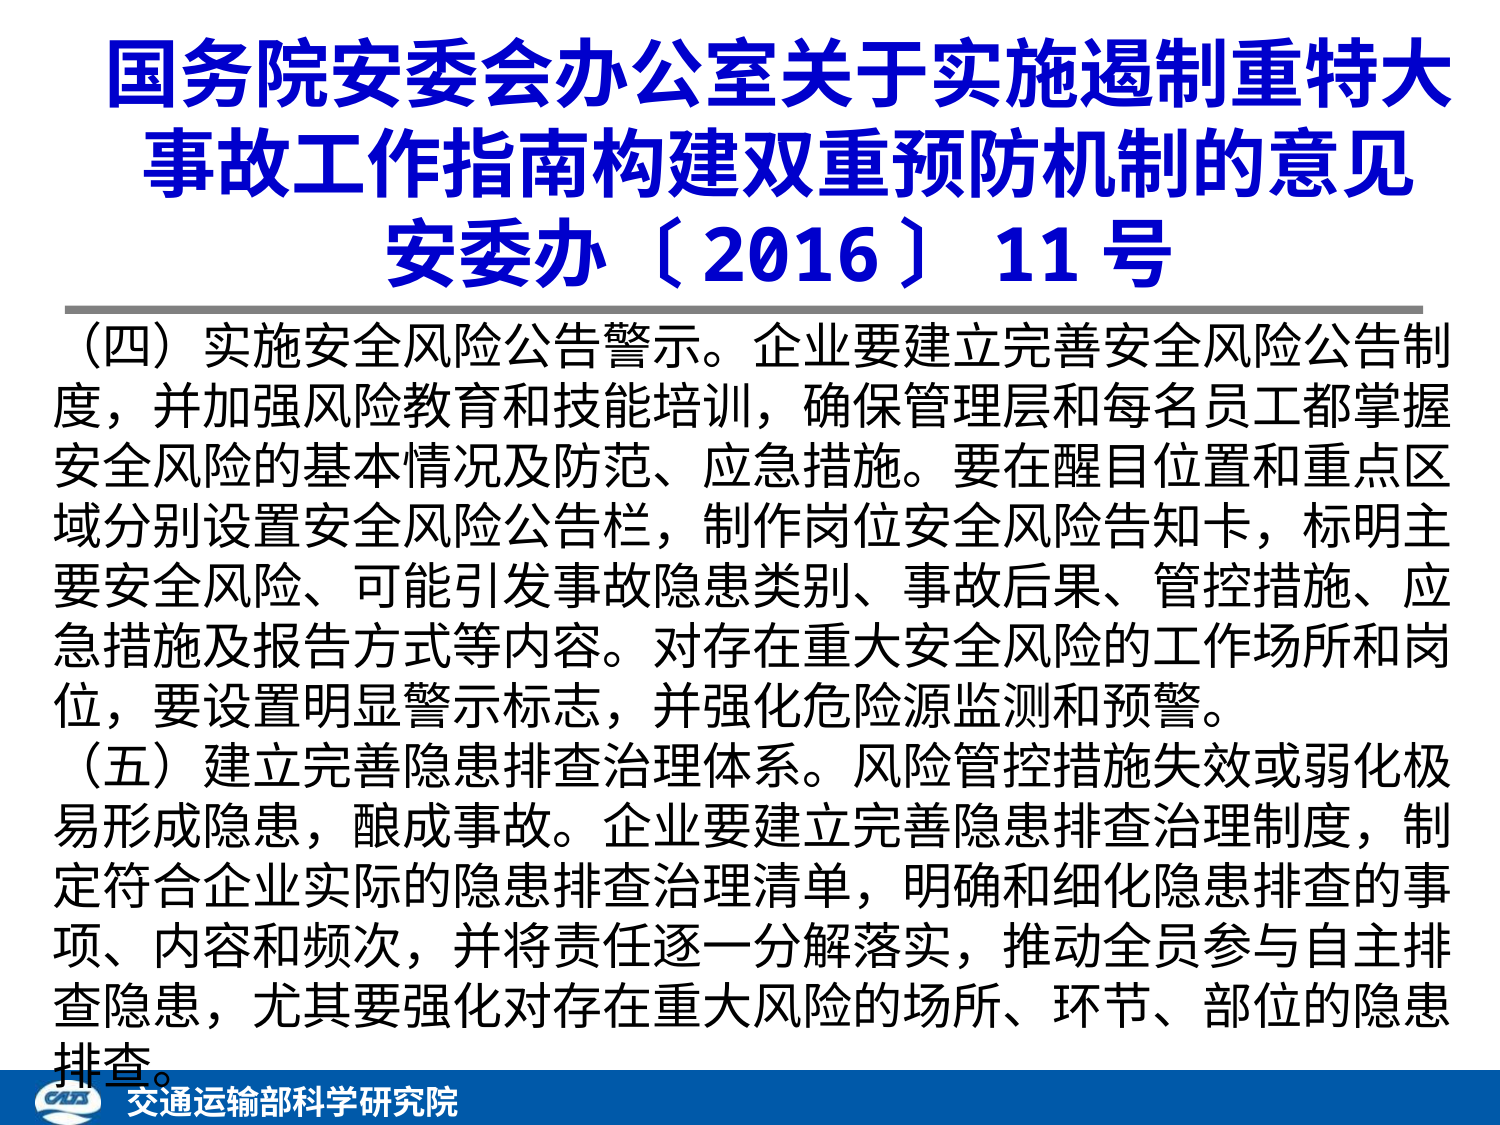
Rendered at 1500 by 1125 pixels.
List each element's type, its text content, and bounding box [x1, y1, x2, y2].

text_box 国务院安委会办公室关于实施遏制重特大事故工作指南构建双重预防机制的意见 安委办〔2016〕11号 [76, 19, 1483, 304]
text_box （四）实施安全风险公告警示。企业要建立完善安全风险公告制度，并加强风险教育和技能培训，确保管理层和每名员工都掌握安全风险的基本情况及防范、应急措施。要在醒目位置和重点区域分别设置安全风险公告栏，制作岗位安全风险告知卡，标明主要安全风险、可能引发事故隐患类别、事故后果、管控措施、应急措施及报告方式等内容。对存在重大安全风险的工作场所和岗位，要设置明显警示标志，并强化危险源监测和预警。 （五）建立完善隐患排查治理体系。风险管控措施失效或弱化极易形成隐患，酿成事故。企业要建立完善隐患排查治理制度，制定符合企业实际的隐患排查治理清单，明确和细化隐患排查的事项、内容和频次，并将责任逐一分解落实，推动全员参与自主排查隐患，尤其要强化对存在重大风险的场所、环节、部位的隐患排查。 [38, 306, 1500, 1102]
picture [0, 1070, 1500, 1125]
